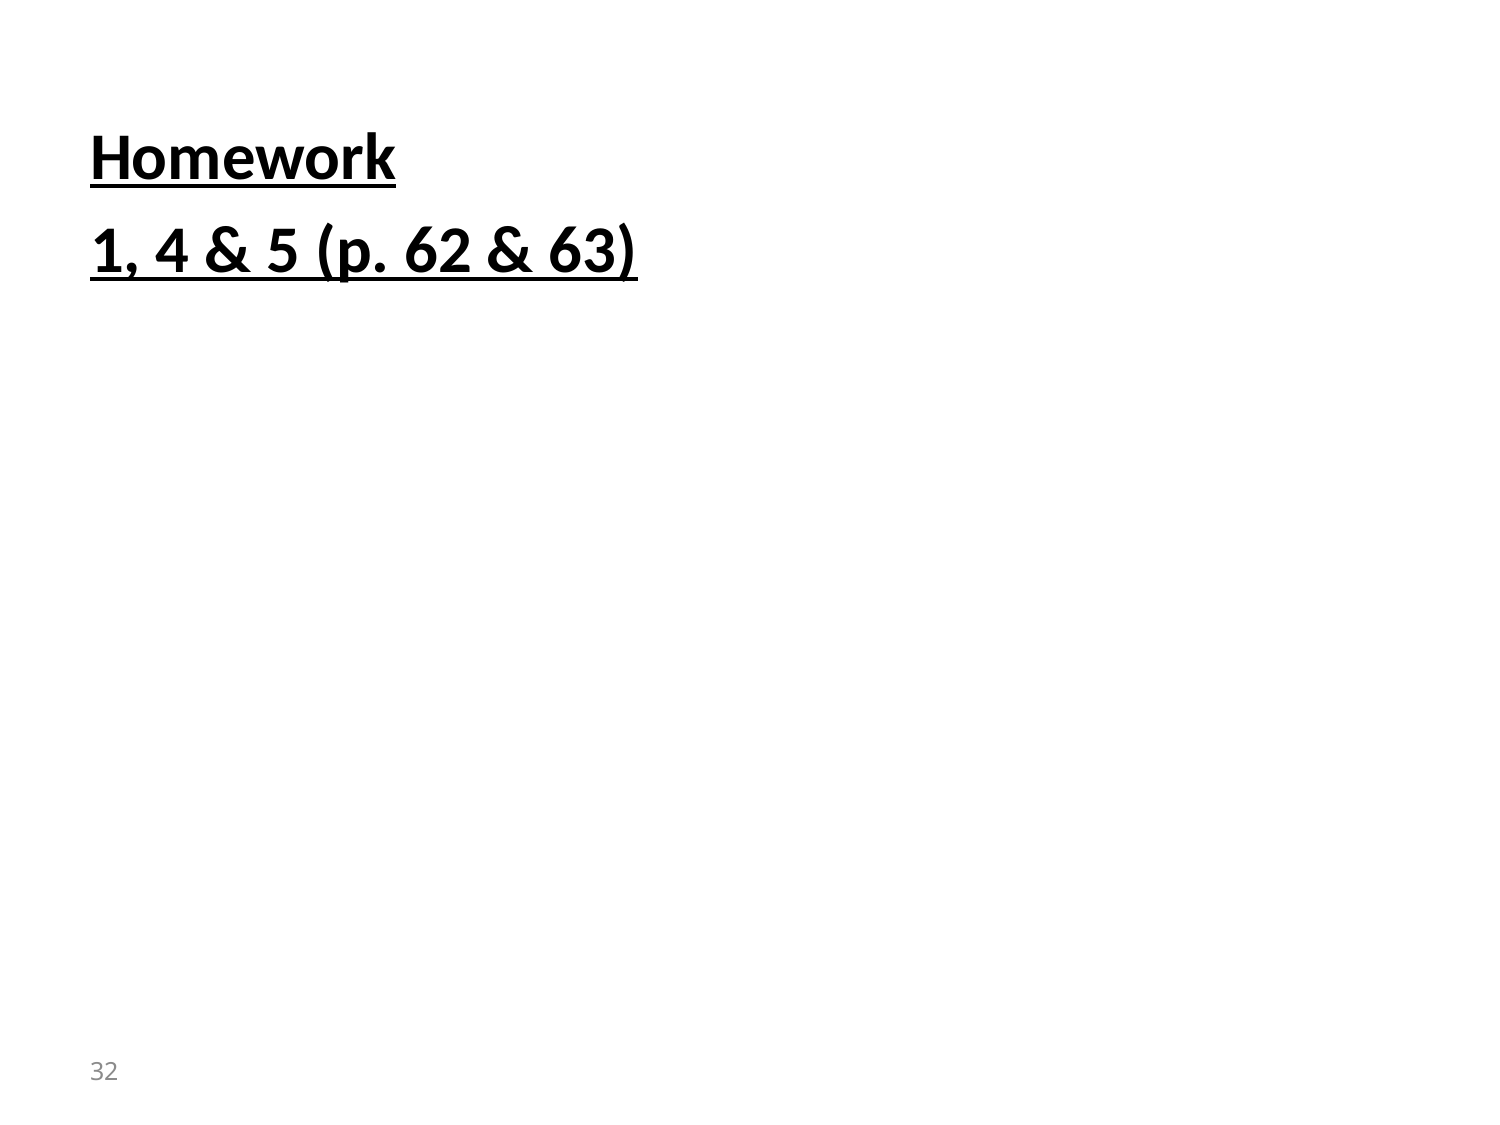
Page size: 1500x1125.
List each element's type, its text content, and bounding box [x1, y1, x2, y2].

list Homework 1, 4 & 5 (p. 62 & 63) [75, 105, 1425, 1005]
slide_number 32 [75, 1042, 425, 1103]
